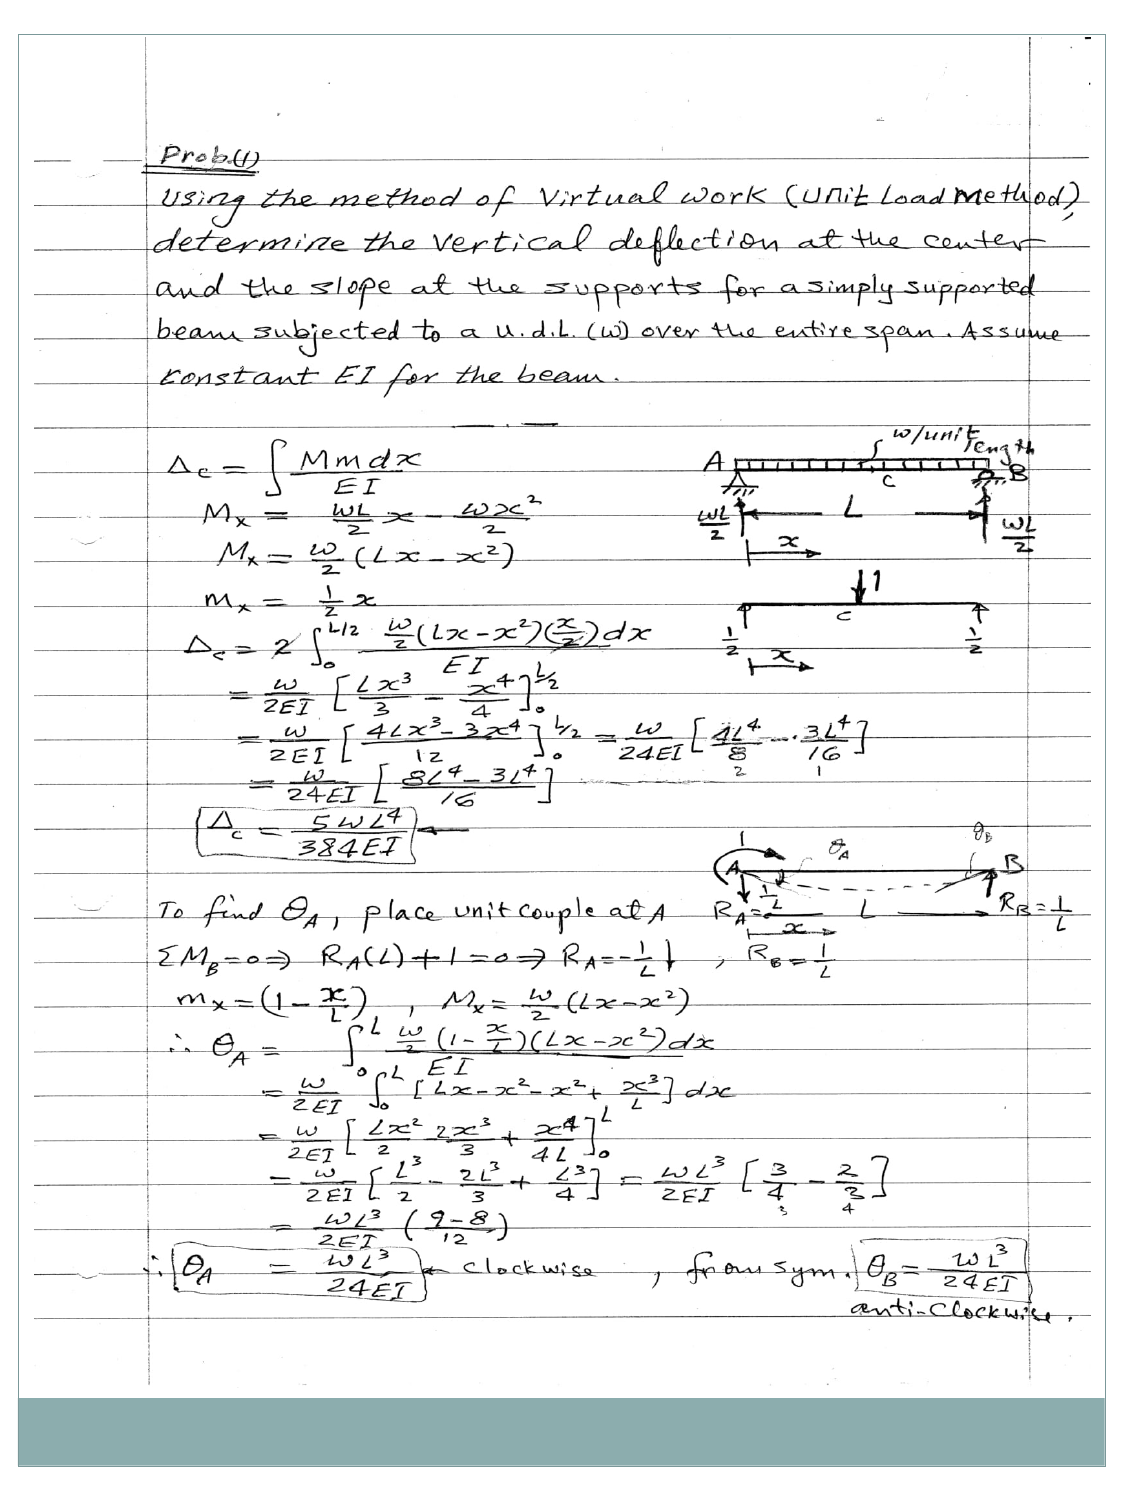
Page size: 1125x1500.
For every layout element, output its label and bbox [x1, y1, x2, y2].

picture [33, 37, 1092, 1388]
